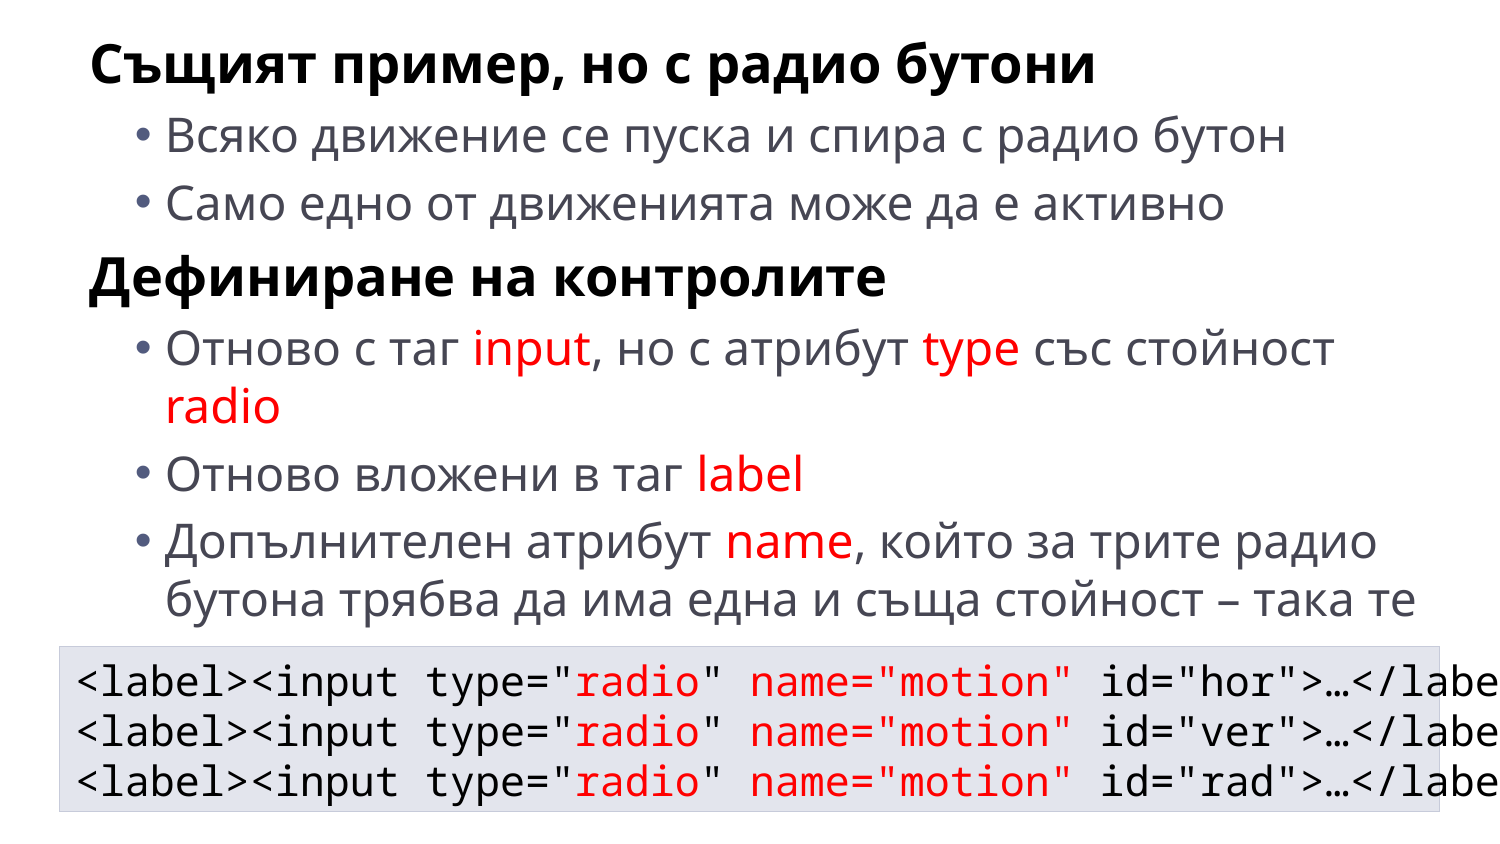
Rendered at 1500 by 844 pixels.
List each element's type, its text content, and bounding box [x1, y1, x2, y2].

list Същият пример, но с радио бутони Всяко движение се пуска и спира с радио бутон Само едно от движенията може да е активно Дефиниране на контролите Отново с таг input, но с атрибут type със стойност radio Отново вложени в таг label Допълнителен атрибут name, който за трите радио бутона трябва да има една и съща стойност – така те се третират като една група от взаимно изключващи се радио бутони [75, 21, 1475, 835]
text_box <label><input type="radio" name="motion" id="hor">…</label> <label><input type="radio" name="motion" id="ver">…</label> <label><input type="radio" name="motion" id="rad">…</label> [59, 646, 1440, 812]
